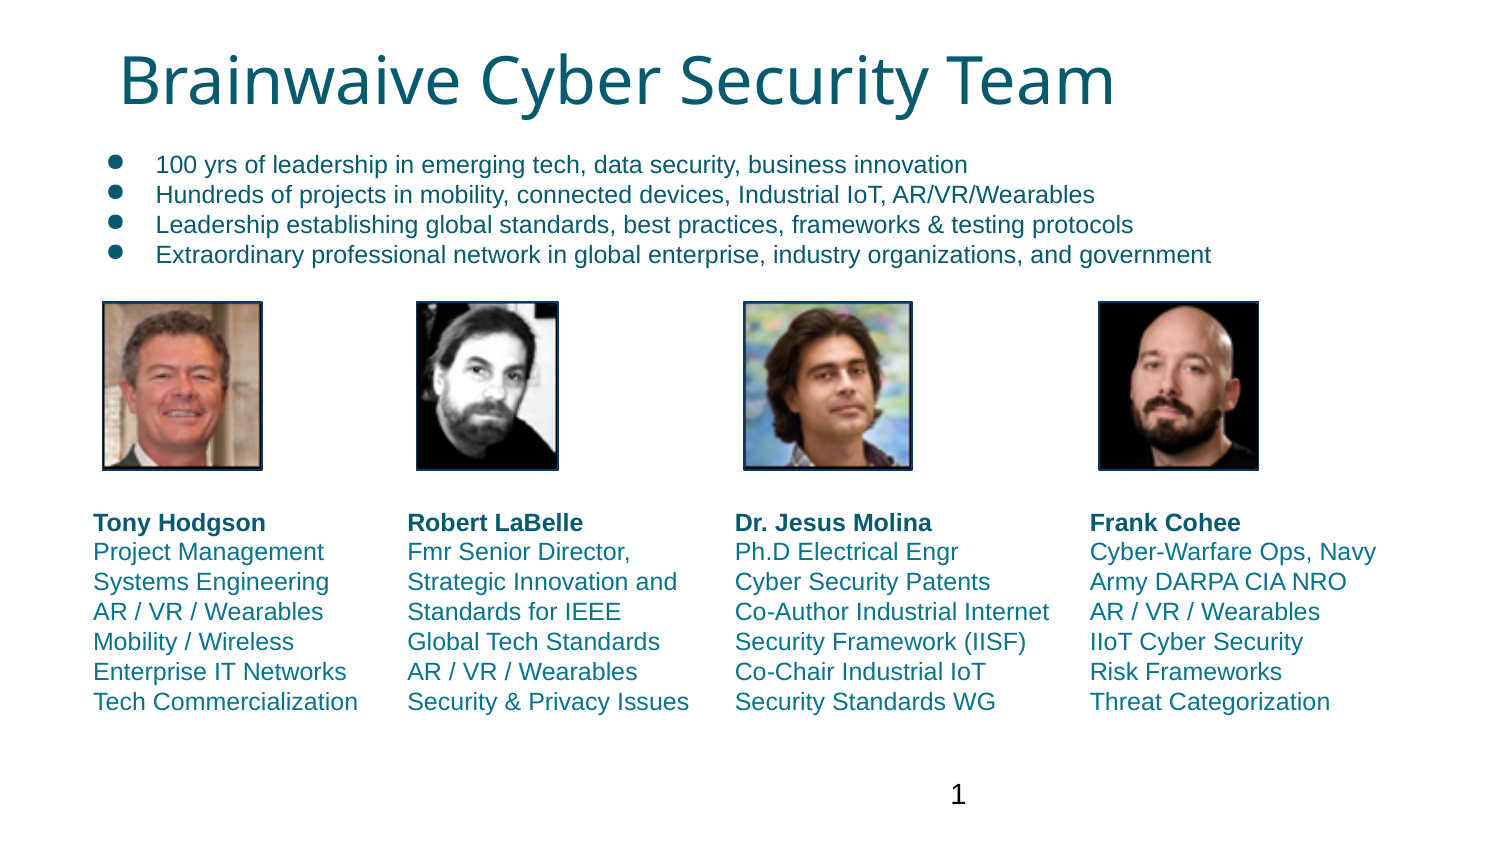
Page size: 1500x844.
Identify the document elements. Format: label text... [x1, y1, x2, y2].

slide_number 1 [935, 770, 1117, 816]
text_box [719, 302, 1068, 732]
text_box 100 yrs of leadership in emerging tech, data security, business innovation Hundreds of projects in mobility, connected devices, Industrial IoT, AR/VR/Wearables Leadership establishing global standards, best practices, frameworks & testing protocols Extraordinary professional network in global enterprise, industry organizations, and government [65, 151, 1394, 265]
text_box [1074, 302, 1432, 732]
title Brainwaive Cyber Security Team [103, 48, 1304, 118]
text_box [77, 302, 385, 732]
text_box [392, 302, 713, 732]
